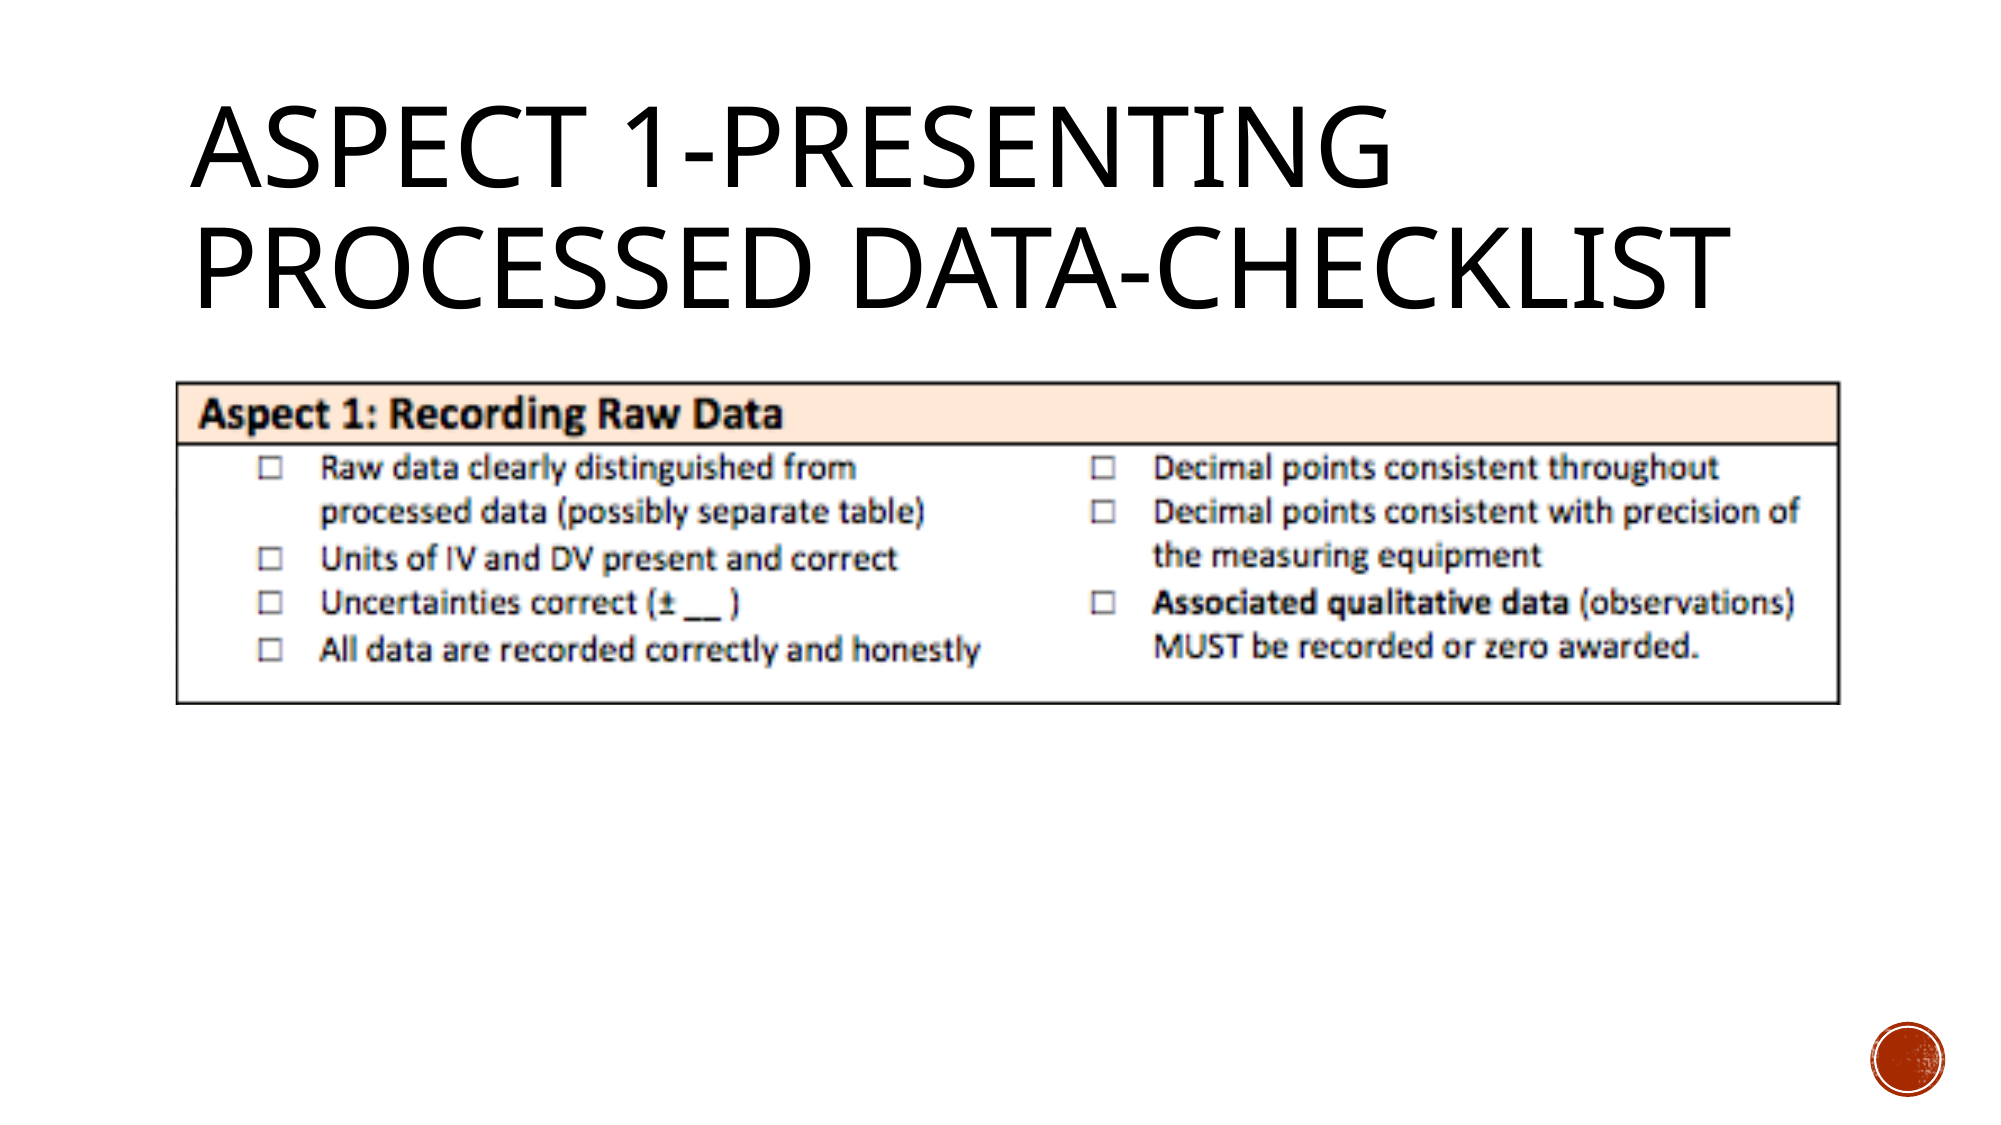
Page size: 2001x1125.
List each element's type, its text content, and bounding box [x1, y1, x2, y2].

title Aspect 1-Presenting processed data-checklist [175, 79, 1826, 344]
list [176, 370, 1950, 702]
